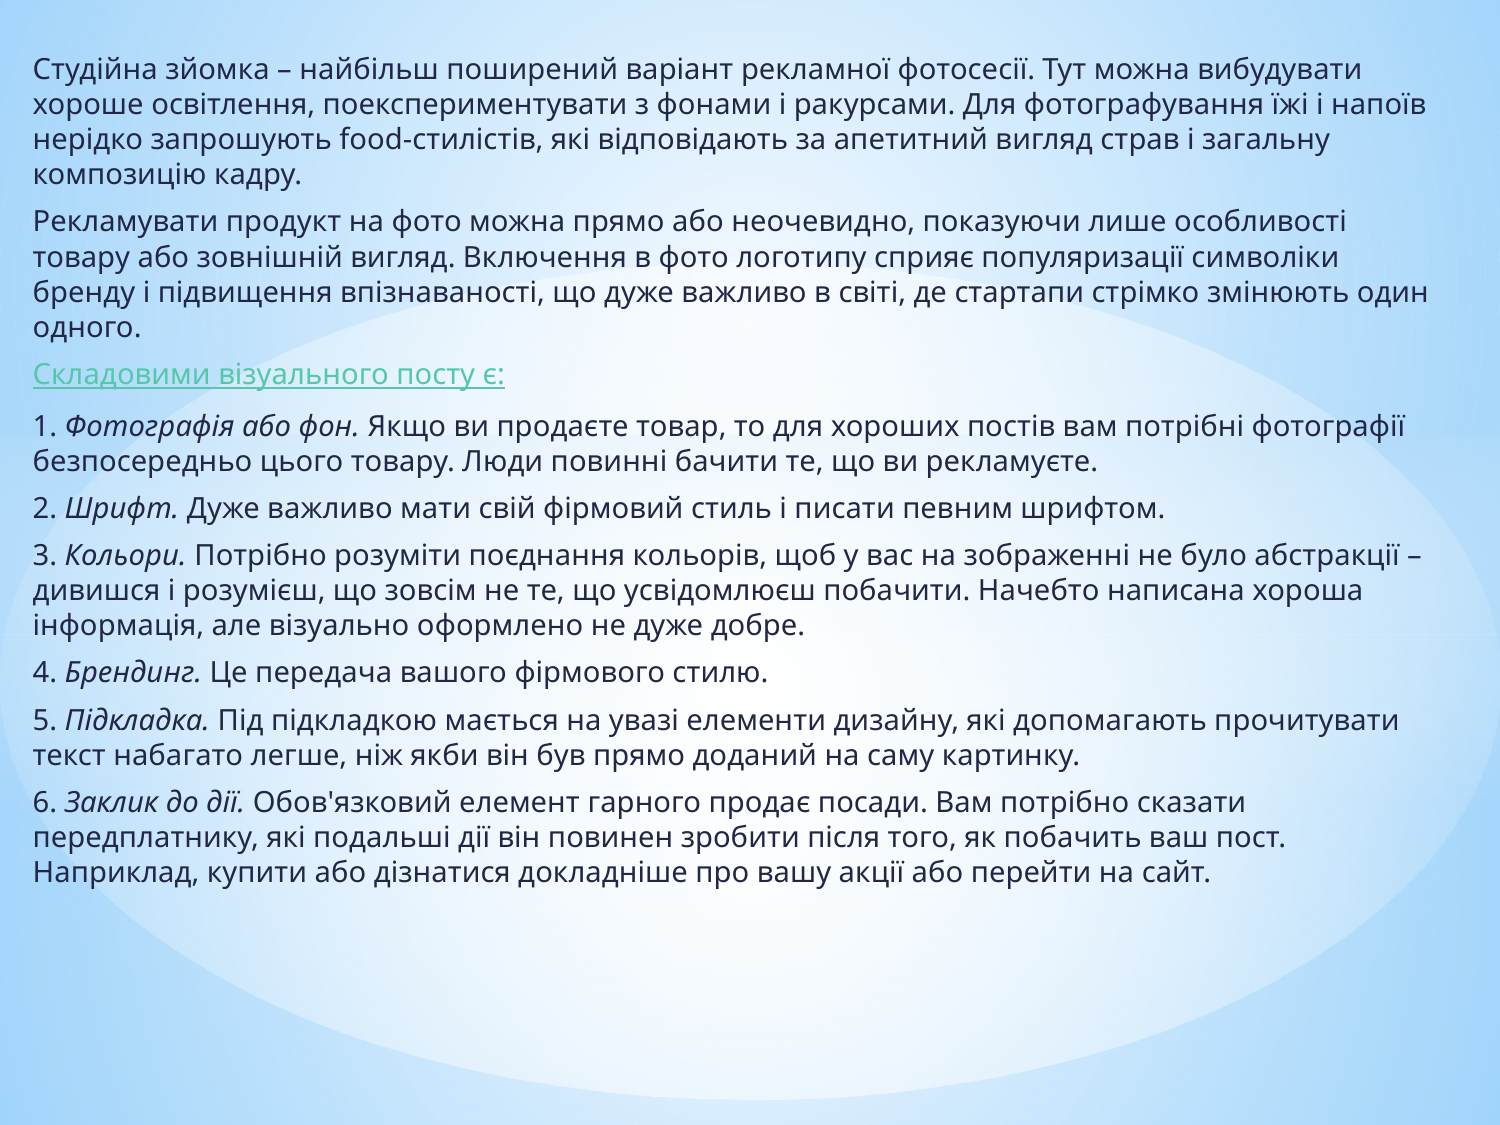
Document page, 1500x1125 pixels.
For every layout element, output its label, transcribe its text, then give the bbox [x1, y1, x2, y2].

subtitle Студійна зйомка – найбільш поширений варіант рекламної фотосесії. Тут можна вибудувати хороше освітлення, поекспериментувати з фонами і ракурсами. Для фотографування їжі і напоїв нерідко запрошують food-стилістів, які відповідають за апетитний вигляд страв і загальну композицію кадру. Рекламувати продукт на фото можна прямо або неочевидно, показуючи лише особливості товару або зовнішній вигляд. Включення в фото логотипу сприяє популяризації символіки бренду і підвищення впізнаваності, що дуже важливо в світі, де стартапи стрімко змінюють один одного. Cкладовими візуального посту є: 1. Фотографія або фон. Якщо ви продаєте товар, то для хороших постів вам потрібні фотографії безпосередньо цього товару. Люди повинні бачити те, що ви рекламуєте. 2. Шрифт. Дуже важливо мати свій фірмовий стиль і писати певним шрифтом. 3. Кольори. Потрібно розуміти поєднання кольорів, щоб у вас на зображенні не було абстракції – дивишся і розумієш, що зовсім не те, що усвідомлюєш побачити. Начебто написана хороша інформація, але візуально оформлено не дуже добре. 4. Брендинг. Це передача вашого фірмового стилю. 5. Підкладка. Під підкладкою мається на увазі елементи дизайну, які допомагають прочитувати текст набагато легше, ніж якби він був прямо доданий на саму картинку. 6. Заклик до дії. Обов'язковий елемент гарного продає посади. Вам потрібно сказати передплатнику, які подальші дії він повинен зробити після того, як побачить ваш пост. Наприклад, купити або дізнатися докладніше про вашу акції або перейти на сайт. [17, 42, 1447, 1083]
